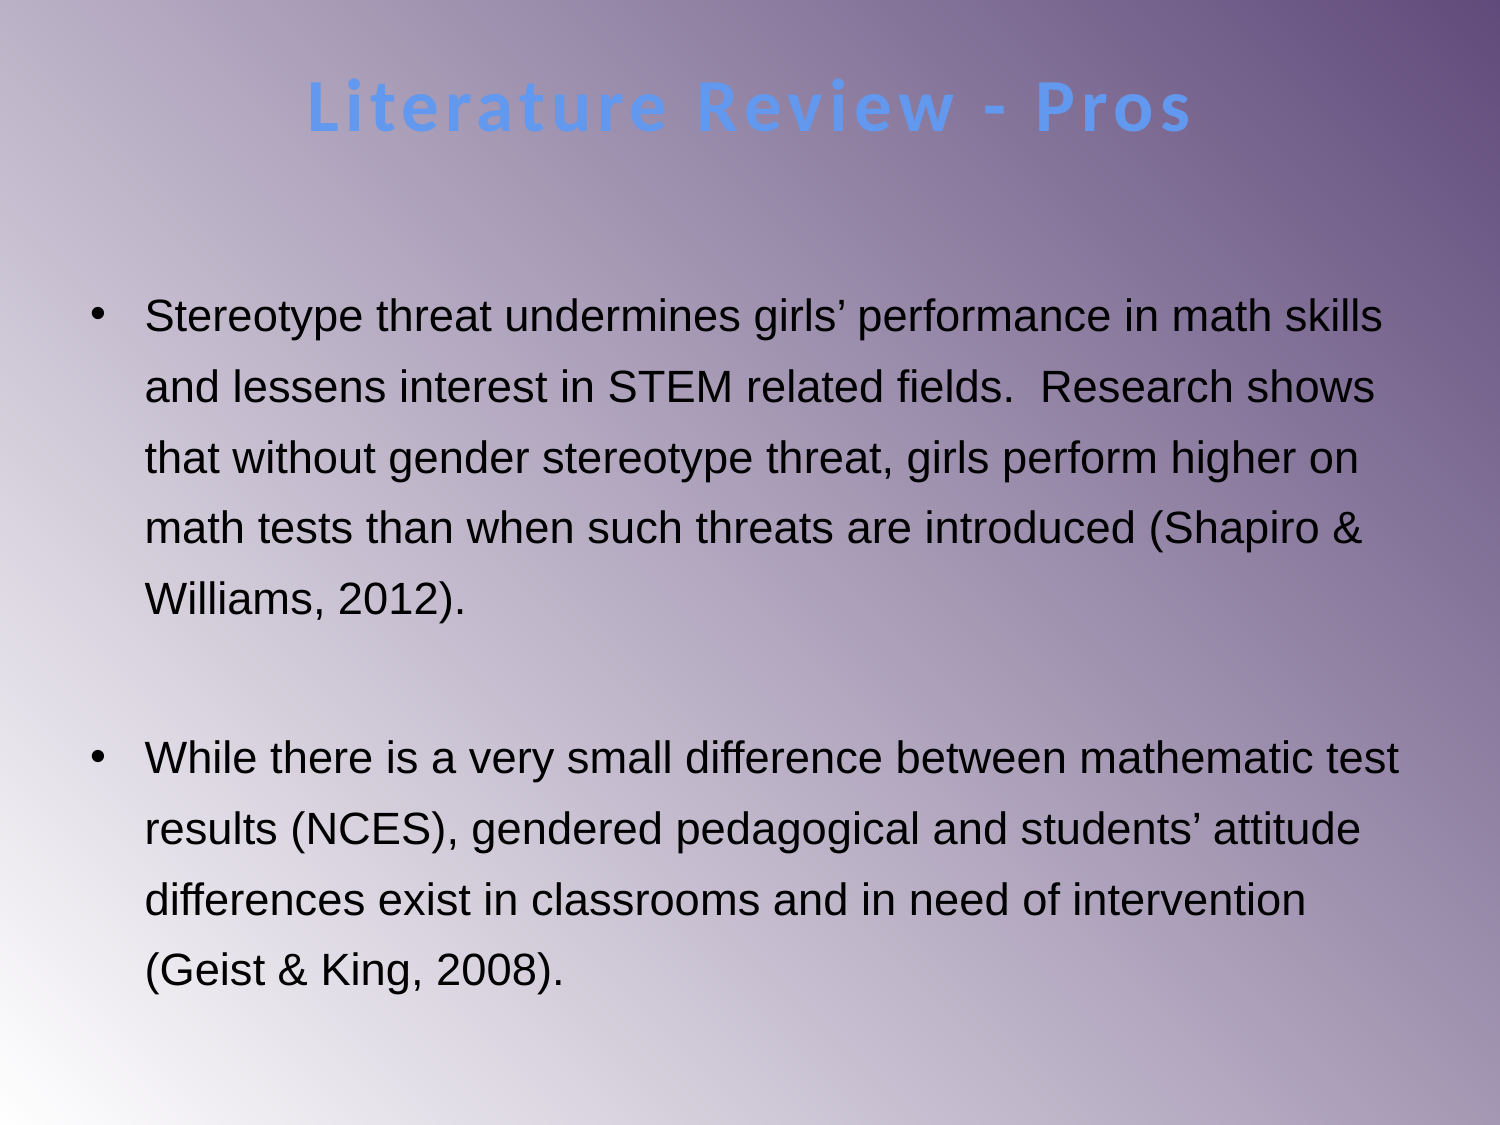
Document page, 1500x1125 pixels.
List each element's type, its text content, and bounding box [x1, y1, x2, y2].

title Literature Review - Pros [75, 45, 1425, 158]
list Stereotype threat undermines girls’ performance in math skills and lessens interest in STEM related fields. Research shows that without gender stereotype threat, girls perform higher on math tests than when such threats are introduced (Shapiro & Williams, 2012). While there is a very small difference between mathematic test results (NCES), gendered pedagogical and students’ attitude differences exist in classrooms and in need of intervention (Geist & King, 2008). [75, 262, 1425, 1005]
